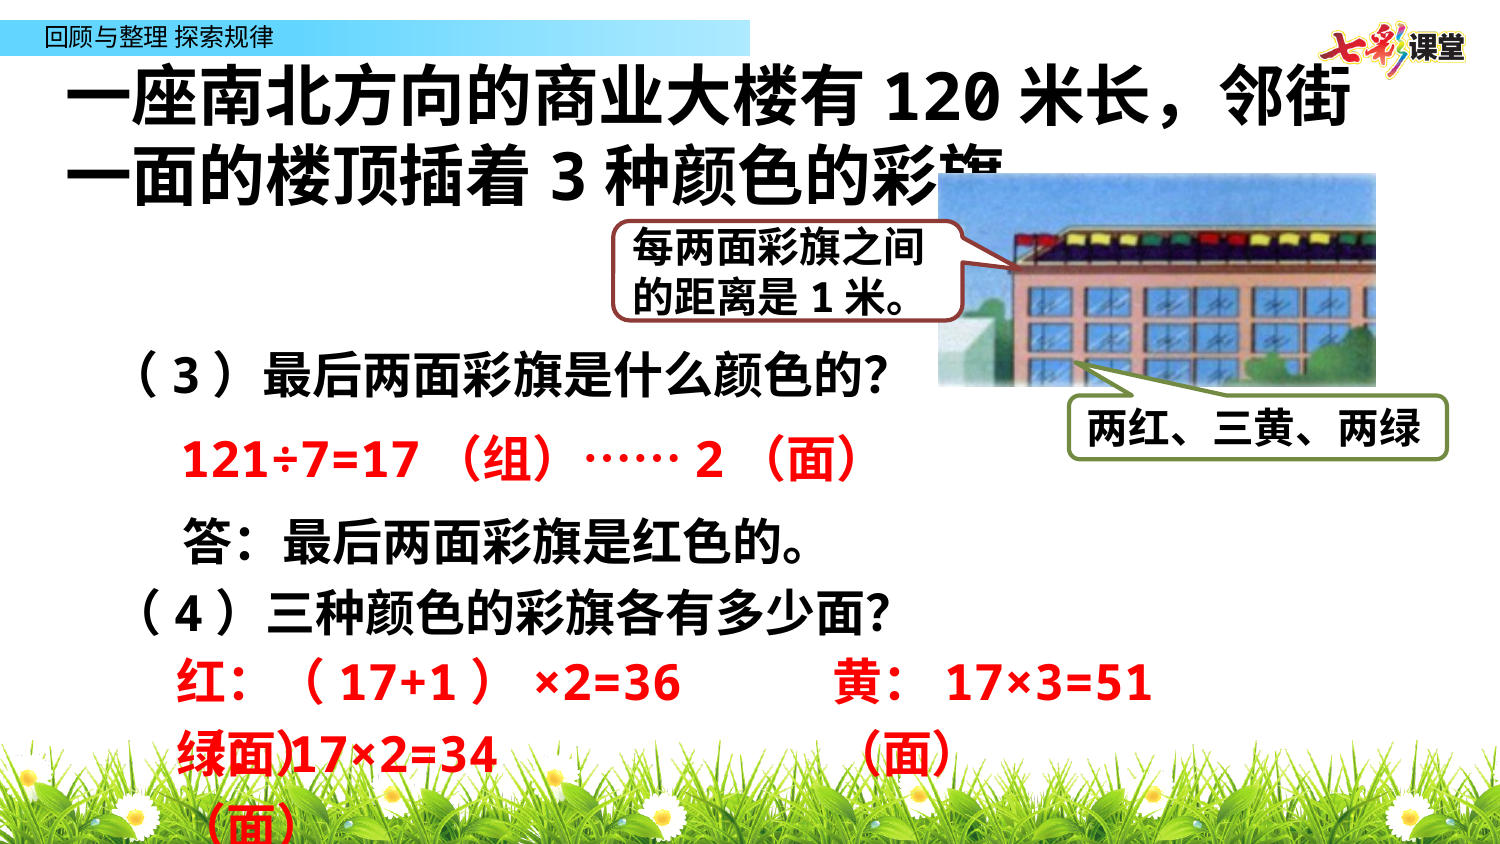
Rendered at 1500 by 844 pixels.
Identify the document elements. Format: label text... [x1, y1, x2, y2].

text_box 两红、三黄、两绿 [1066, 393, 1450, 462]
text_box 答：最后两面彩旗是红色的。 [171, 492, 996, 576]
text_box 红：（17+1）×2=36（面） [164, 633, 798, 789]
text_box （3）最后两面彩旗是什么颜色的？ [97, 325, 963, 410]
picture [938, 173, 1376, 387]
text_box 绿：17×2=34（面） [165, 705, 656, 844]
picture [0, 740, 165, 844]
text_box 黄：17×3=51（面） [820, 633, 1318, 789]
text_box 一座南北方向的商业大楼有120米长，邻街一面的楼顶插着3种颜色的彩旗。 [53, 48, 1408, 220]
text_box 每两面彩旗之间的距离是1米。 [611, 218, 933, 323]
picture [656, 740, 1500, 844]
text_box 121÷7=17（组）……2（面） [169, 410, 939, 494]
picture [1316, 20, 1468, 80]
text_box （4）三种颜色的彩旗各有多少面？ [100, 563, 1093, 647]
